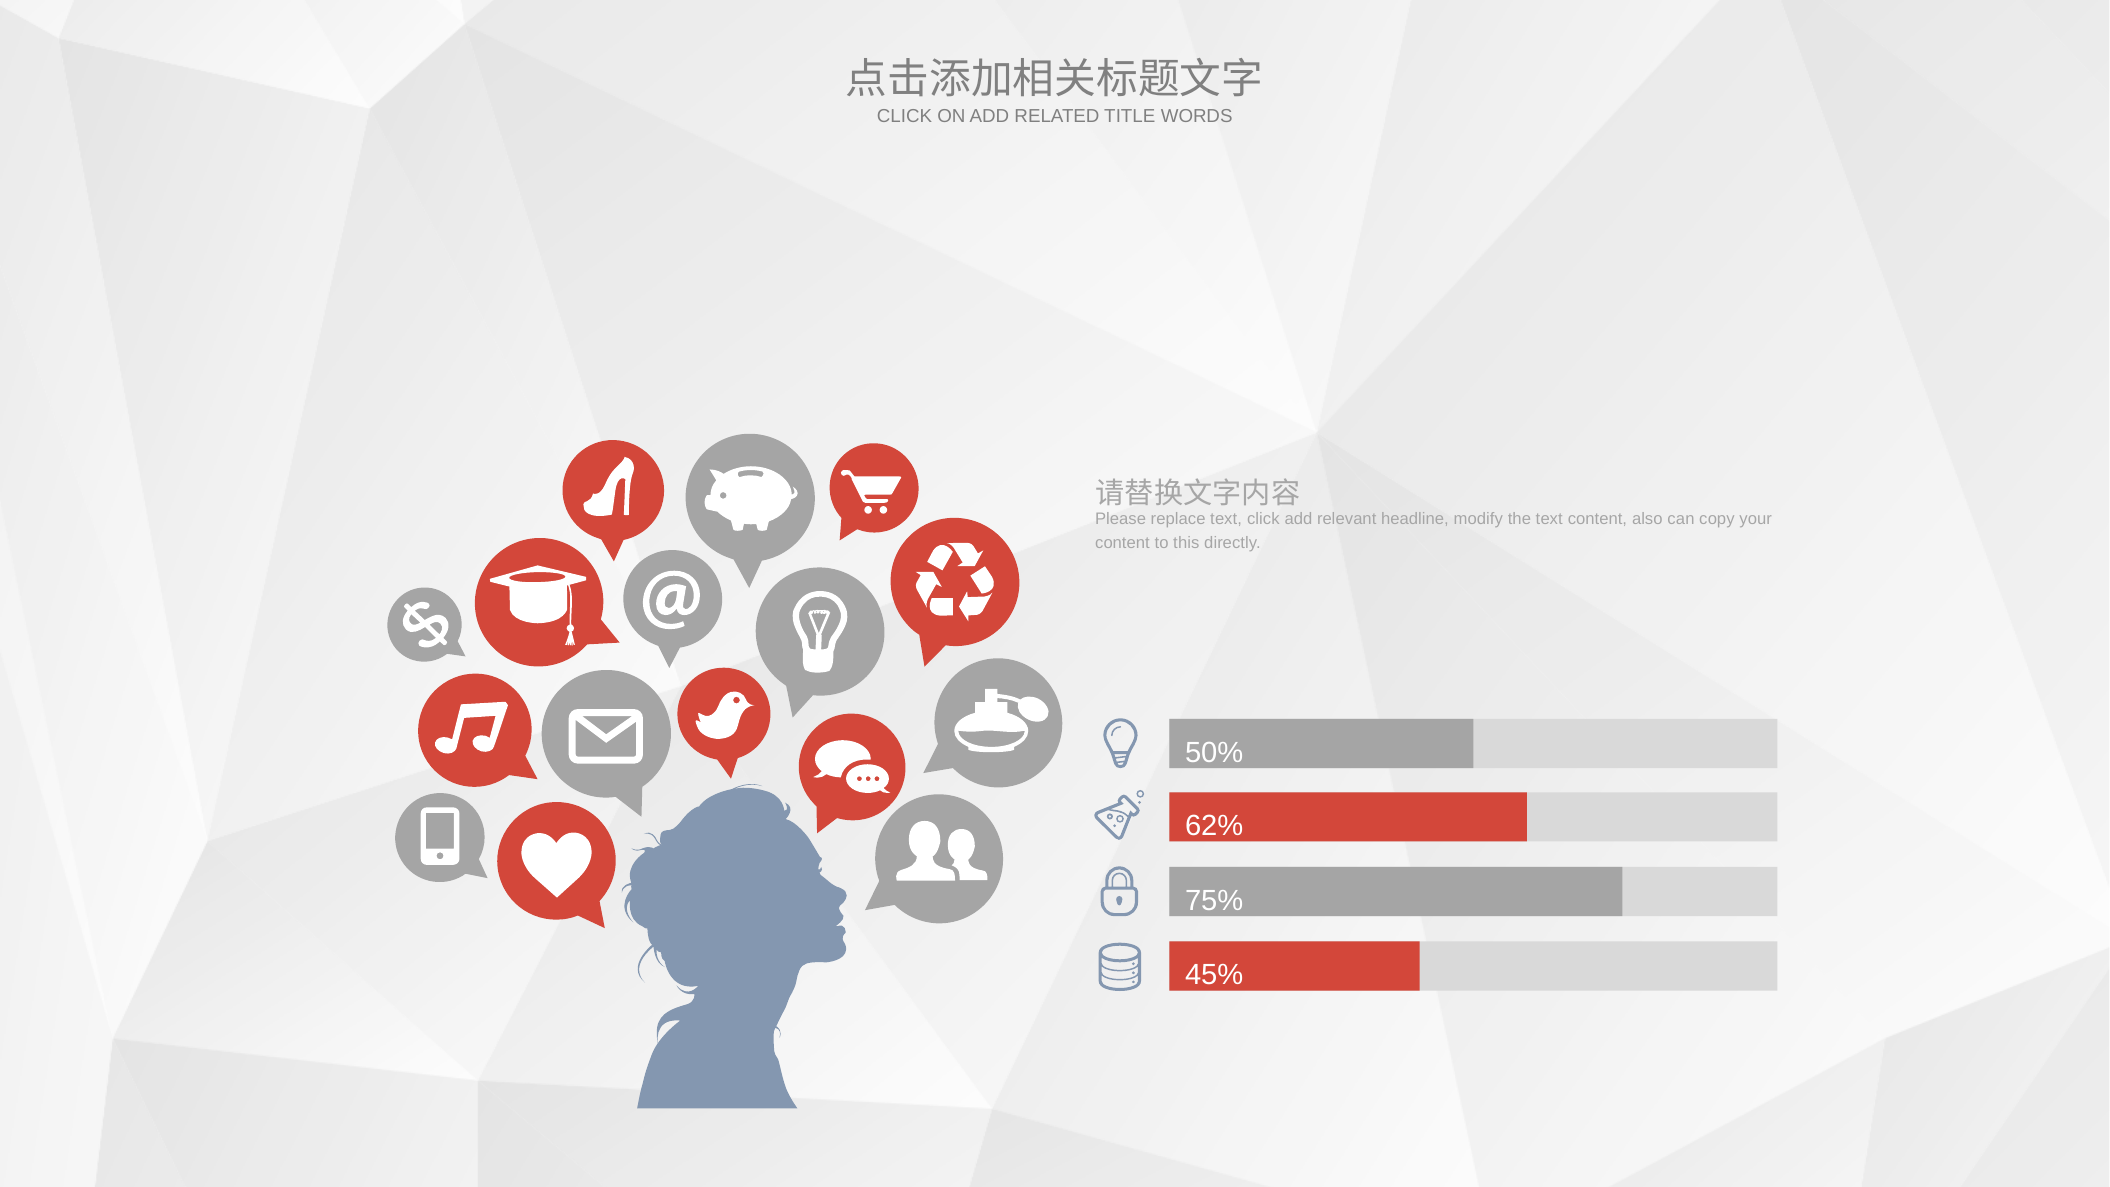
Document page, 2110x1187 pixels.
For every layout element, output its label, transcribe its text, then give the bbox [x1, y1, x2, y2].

text_box [1623, 866, 1778, 917]
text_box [1103, 718, 1138, 769]
text_box 请替换文字内容 [1095, 467, 1301, 503]
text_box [1166, 865, 1623, 923]
text_box Please replace text, click add relevant headline, modify the text content, also can copy your content to this directly. [1095, 503, 1778, 552]
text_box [1166, 939, 1420, 997]
text_box 点击添加相关标题文字 [803, 44, 1307, 107]
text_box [1166, 790, 1527, 848]
text_box CLICK ON ADD RELATED TITLE WORDS [852, 95, 1257, 130]
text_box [1098, 942, 1142, 992]
picture [0, 0, 2110, 1187]
text_box [1527, 791, 1778, 843]
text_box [1094, 789, 1145, 840]
text_box [1474, 718, 1778, 769]
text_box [1166, 717, 1474, 775]
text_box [382, 425, 1070, 1109]
text_box [1420, 940, 1778, 992]
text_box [1100, 866, 1139, 917]
